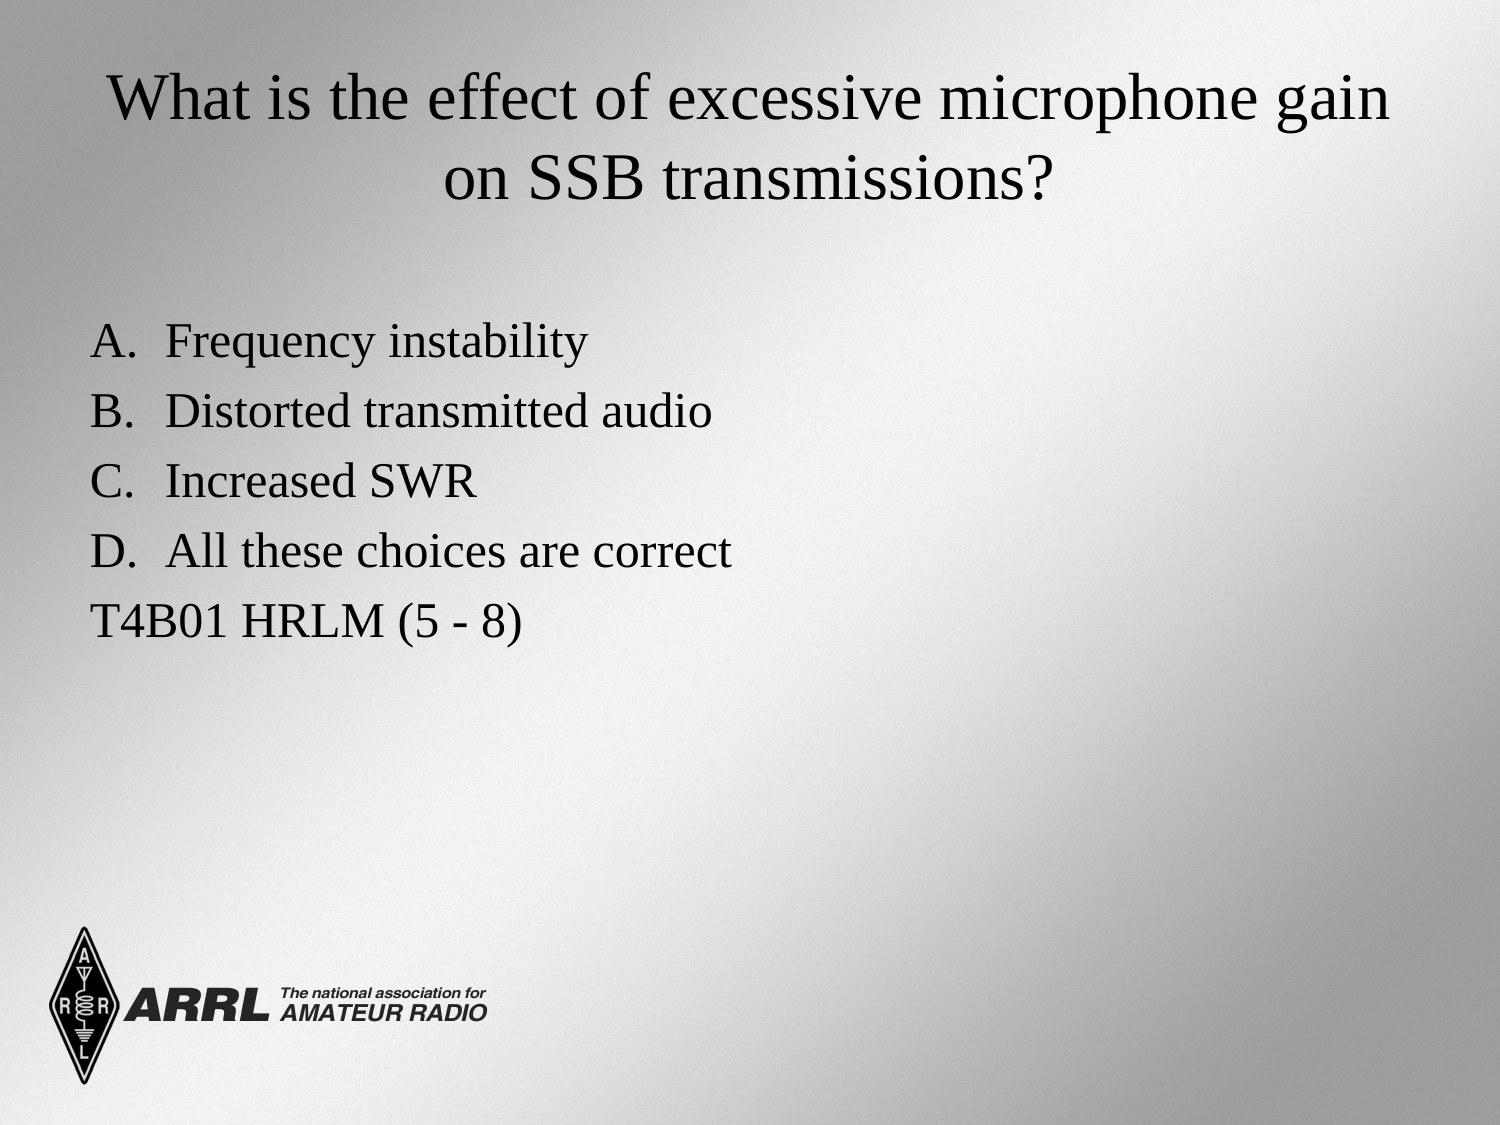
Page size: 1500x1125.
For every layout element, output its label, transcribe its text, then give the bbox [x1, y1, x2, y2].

title What is the effect of excessive microphone gain on SSB transmissions? [75, 45, 1425, 233]
list Frequency instability Distorted transmitted audio Increased SWR All these choices are correct T4B01 HRLM (5 - 8) [75, 299, 1425, 1005]
picture [0, 0, 1500, 1125]
